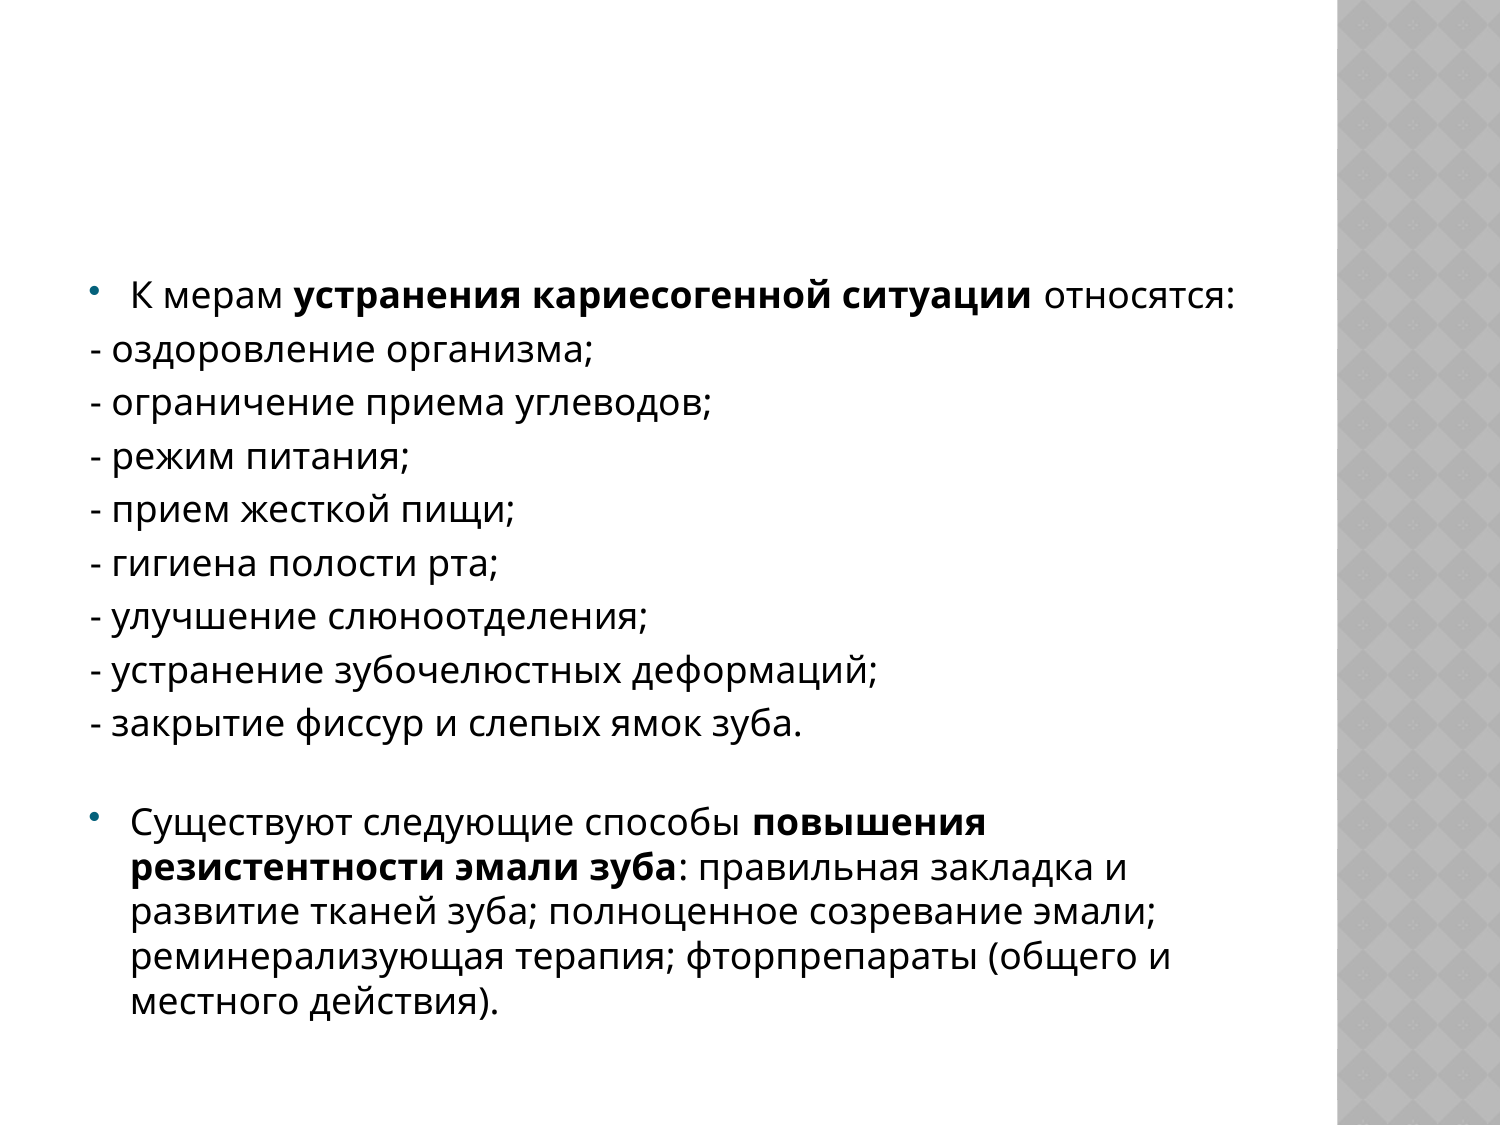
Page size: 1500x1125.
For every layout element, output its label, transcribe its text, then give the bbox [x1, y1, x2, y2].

list К мерам устранения кариесогенной ситуации относятся: - оздоровление организма; - ограничение приема углеводов; - режим питания; - прием жесткой пищи; - гигиена полости рта; - улучшение слюноотделения; - устранение зубочелюстных деформаций; - закрытие фиссур и слепых ямок зуба. Существуют следующие способы повышения резистентности эмали зуба: правильная закладка и развитие тканей зуба; полноценное созревание эмали; реминерализующая терапия; фторпрепараты (общего и местного действия). [75, 264, 1263, 1059]
